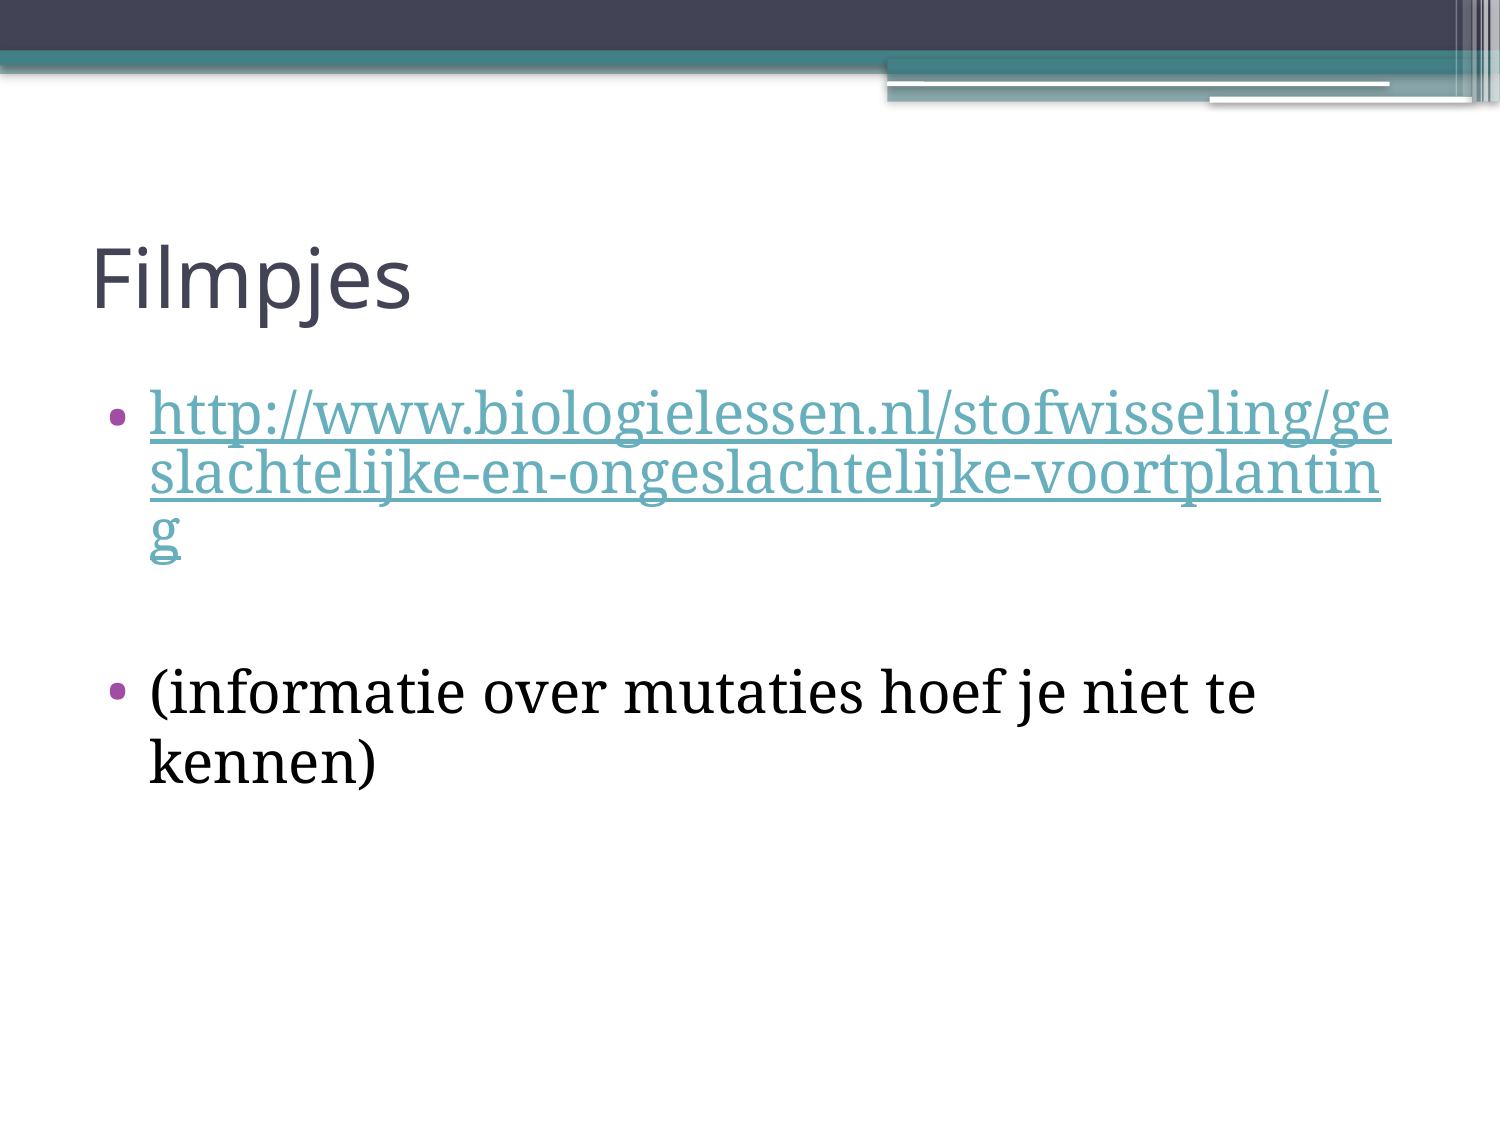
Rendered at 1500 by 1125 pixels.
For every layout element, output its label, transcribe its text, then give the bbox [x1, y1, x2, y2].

title Filmpjes [75, 187, 1425, 363]
list http://www.biologielessen.nl/stofwisseling/geslachtelijke-en-ongeslachtelijke-voortplanting (informatie over mutaties hoef je niet te kennen) [75, 368, 1425, 1079]
